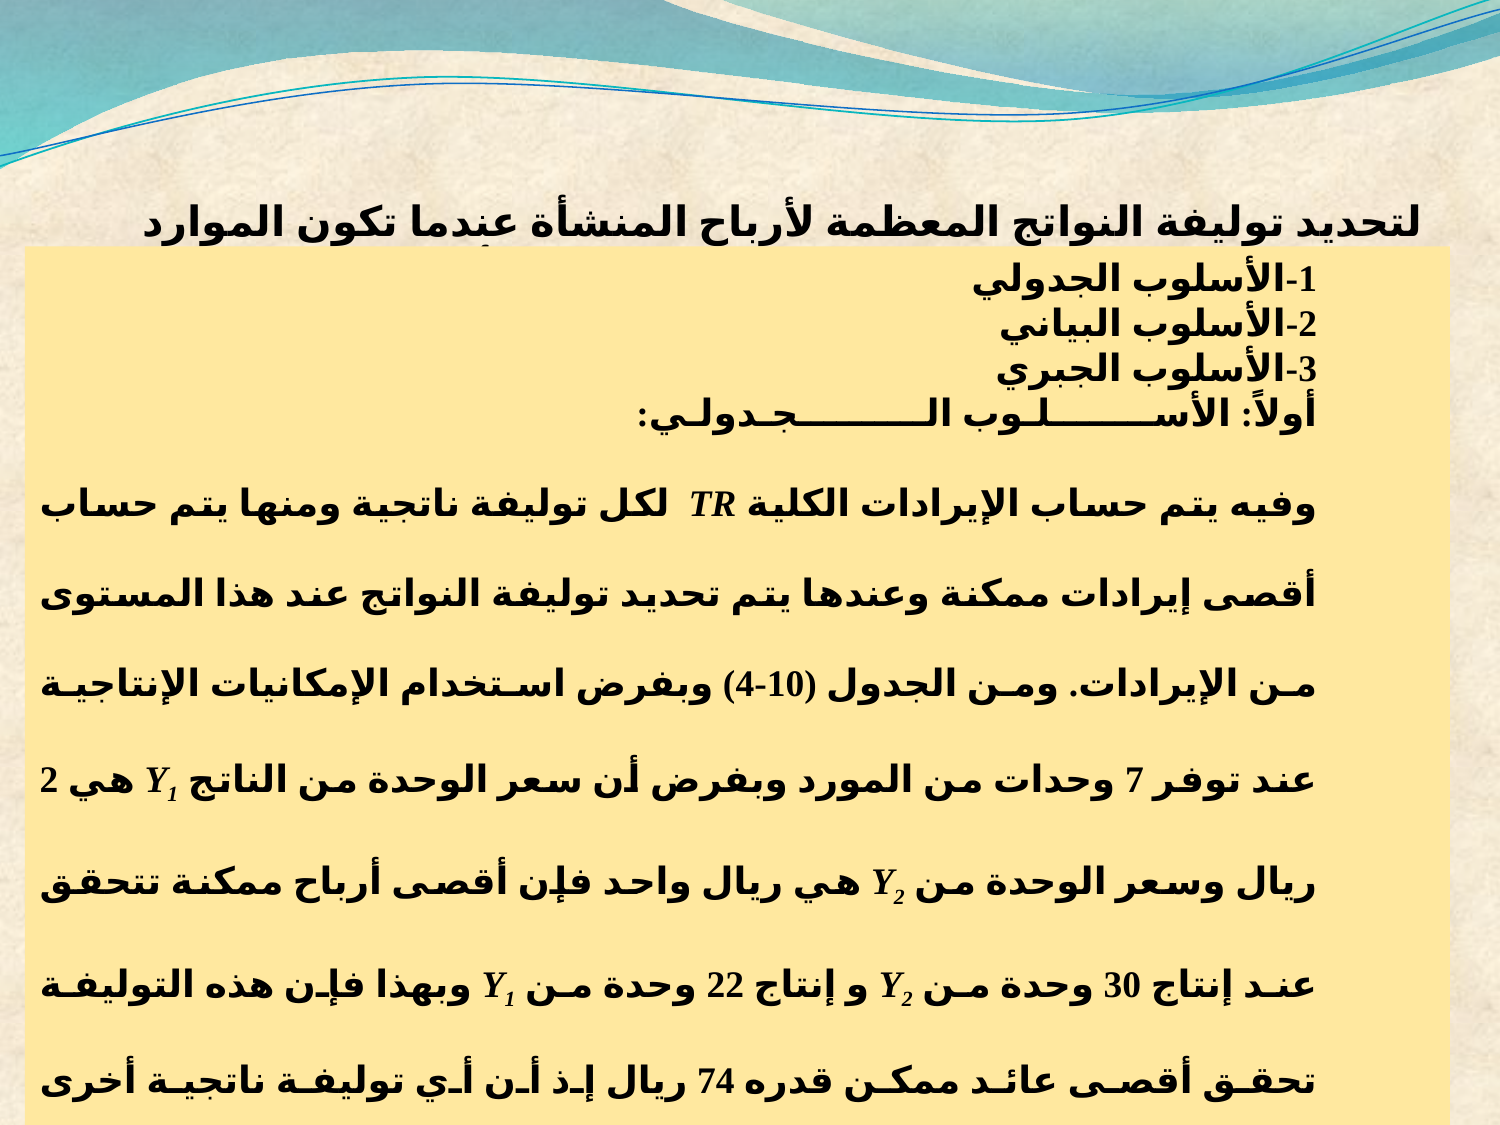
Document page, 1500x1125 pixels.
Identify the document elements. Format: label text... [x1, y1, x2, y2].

list لتحديد توليفة النواتج المعظمة لأرباح المنشأة عندما تكون الموارد محدودة فإن هذا يمكن تحقيقه من خلال ثلاثة أساليب هي: [87, 187, 1438, 246]
text_box 1-الأسلوب الجدولي 2-الأسلوب البياني 3-الأسلوب الجبري أولاً: الأســــــــلـوب الــــــــــجـدولـي: وفيه يتم حساب الإيرادات الكلية TR لكل توليفة ناتجية ومنها يتم حساب أقصى إيرادات ممكنة وعندها يتم تحديد توليفة النواتج عند هذا المستوى من الإيرادات. ومن الجدول (10-4) وبفرض استخدام الإمكانيات الإنتاجية عند توفر 7 وحدات من المورد وبفرض أن سعر الوحدة من الناتج Y1 هي 2 ريال وسعر الوحدة من Y2 هي ريال واحد فإن أقصى أرباح ممكنة تتحقق عند إنتاج 30 وحدة من Y2 و إنتاج 22 وحدة من Y1 وبهذا فإن هذه التوليفة تحقق أقصى عائد ممكن قدره 74 ريال إذ أن أي توليفة ناتجية أخرى تعطي عائد كلي أقل من 74 ريال. [24, 246, 1450, 1125]
